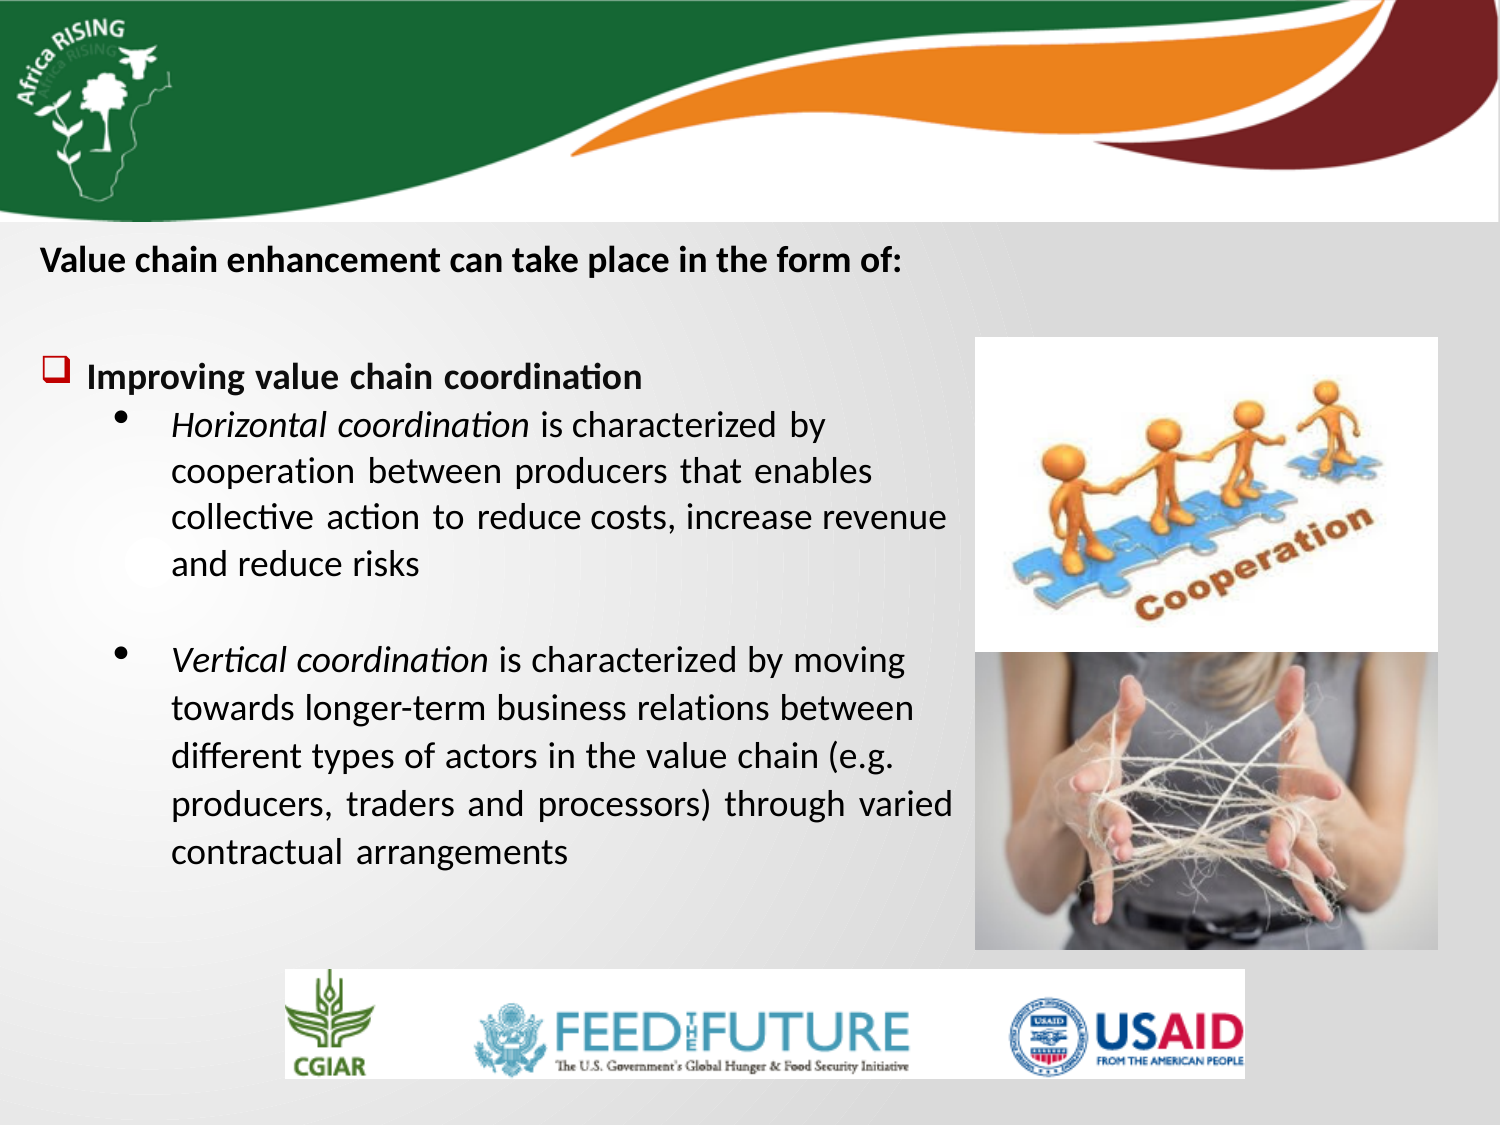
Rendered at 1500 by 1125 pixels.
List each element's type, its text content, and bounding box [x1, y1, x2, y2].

text_box Value chain enhancement can take place in the form of: Improving value chain coordination Horizontal coordination is characterized by cooperation between producers that enables collective action to reduce costs, increase revenue and reduce risks Vertical coordination is characterized by moving towards longer-term business relations between different types of actors in the value chain (e.g. producers, traders and processors) through varied contractual arrangements [24, 224, 1038, 924]
picture [285, 969, 1245, 1079]
picture [0, 0, 1499, 222]
picture [974, 336, 1438, 951]
